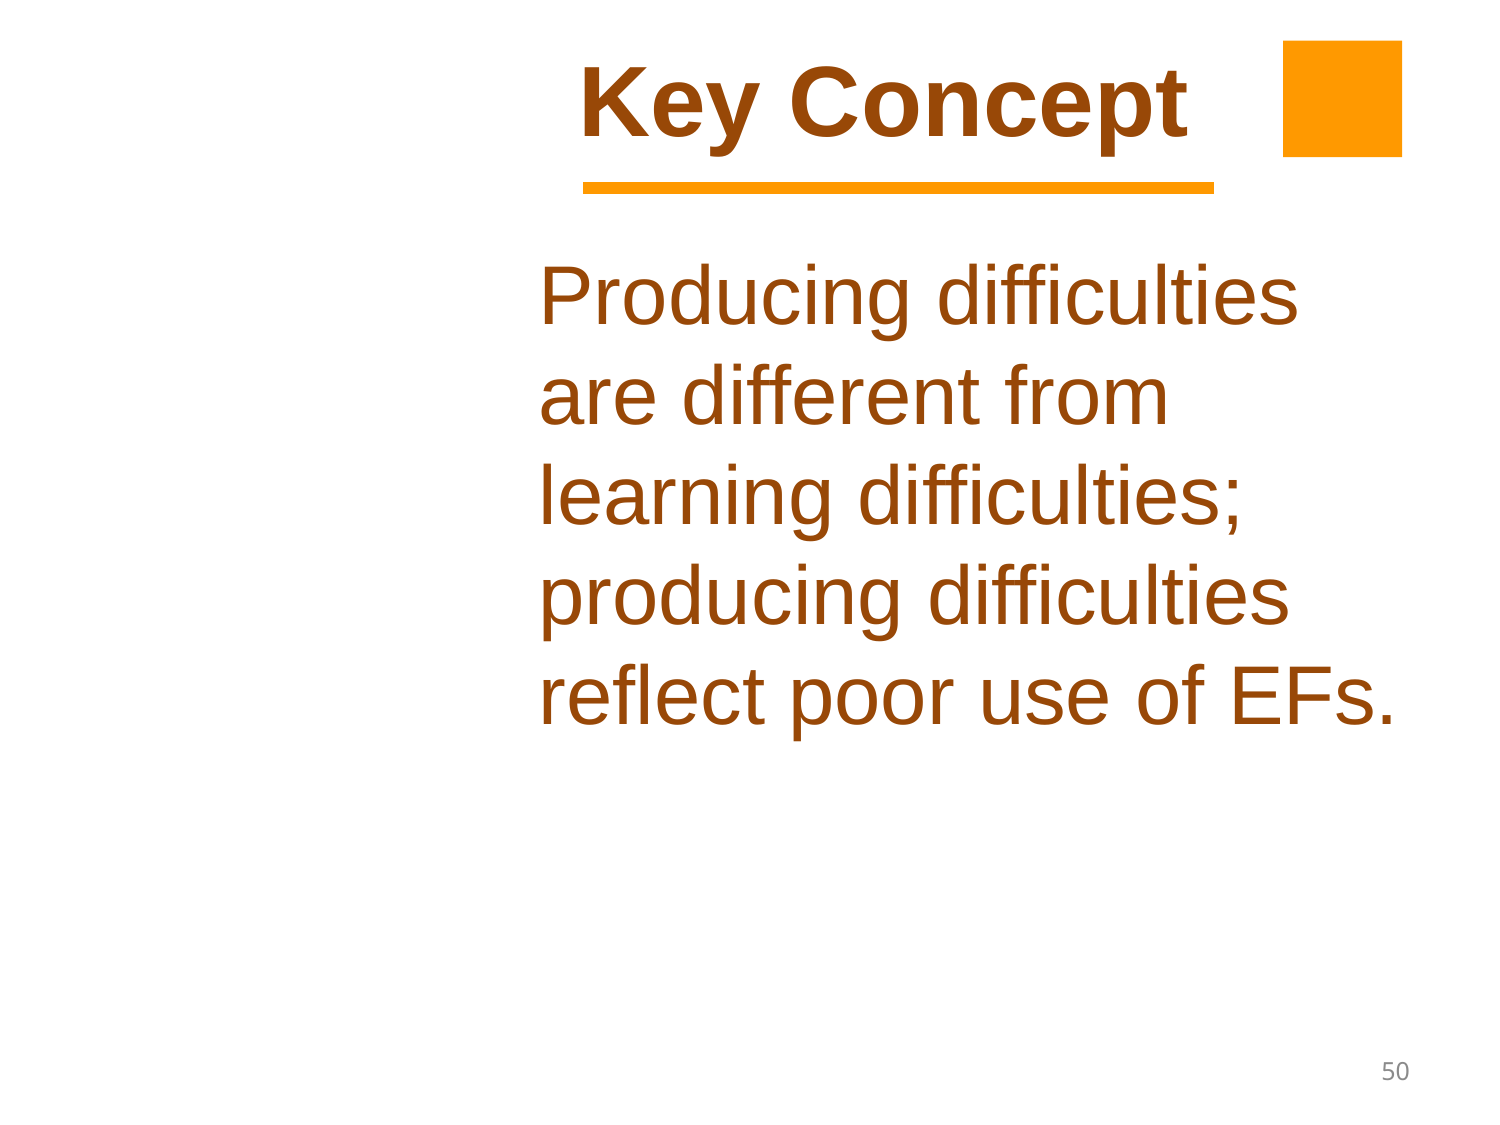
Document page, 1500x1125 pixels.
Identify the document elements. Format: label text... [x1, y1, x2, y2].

slide_number 50 [1074, 1042, 1425, 1103]
text_box Producing difficulties are different from learning difficulties; producing difficulties reflect poor use of EFs. [523, 234, 1427, 749]
text_box [1281, 38, 1404, 159]
text_box Key Concept [563, 28, 1204, 164]
